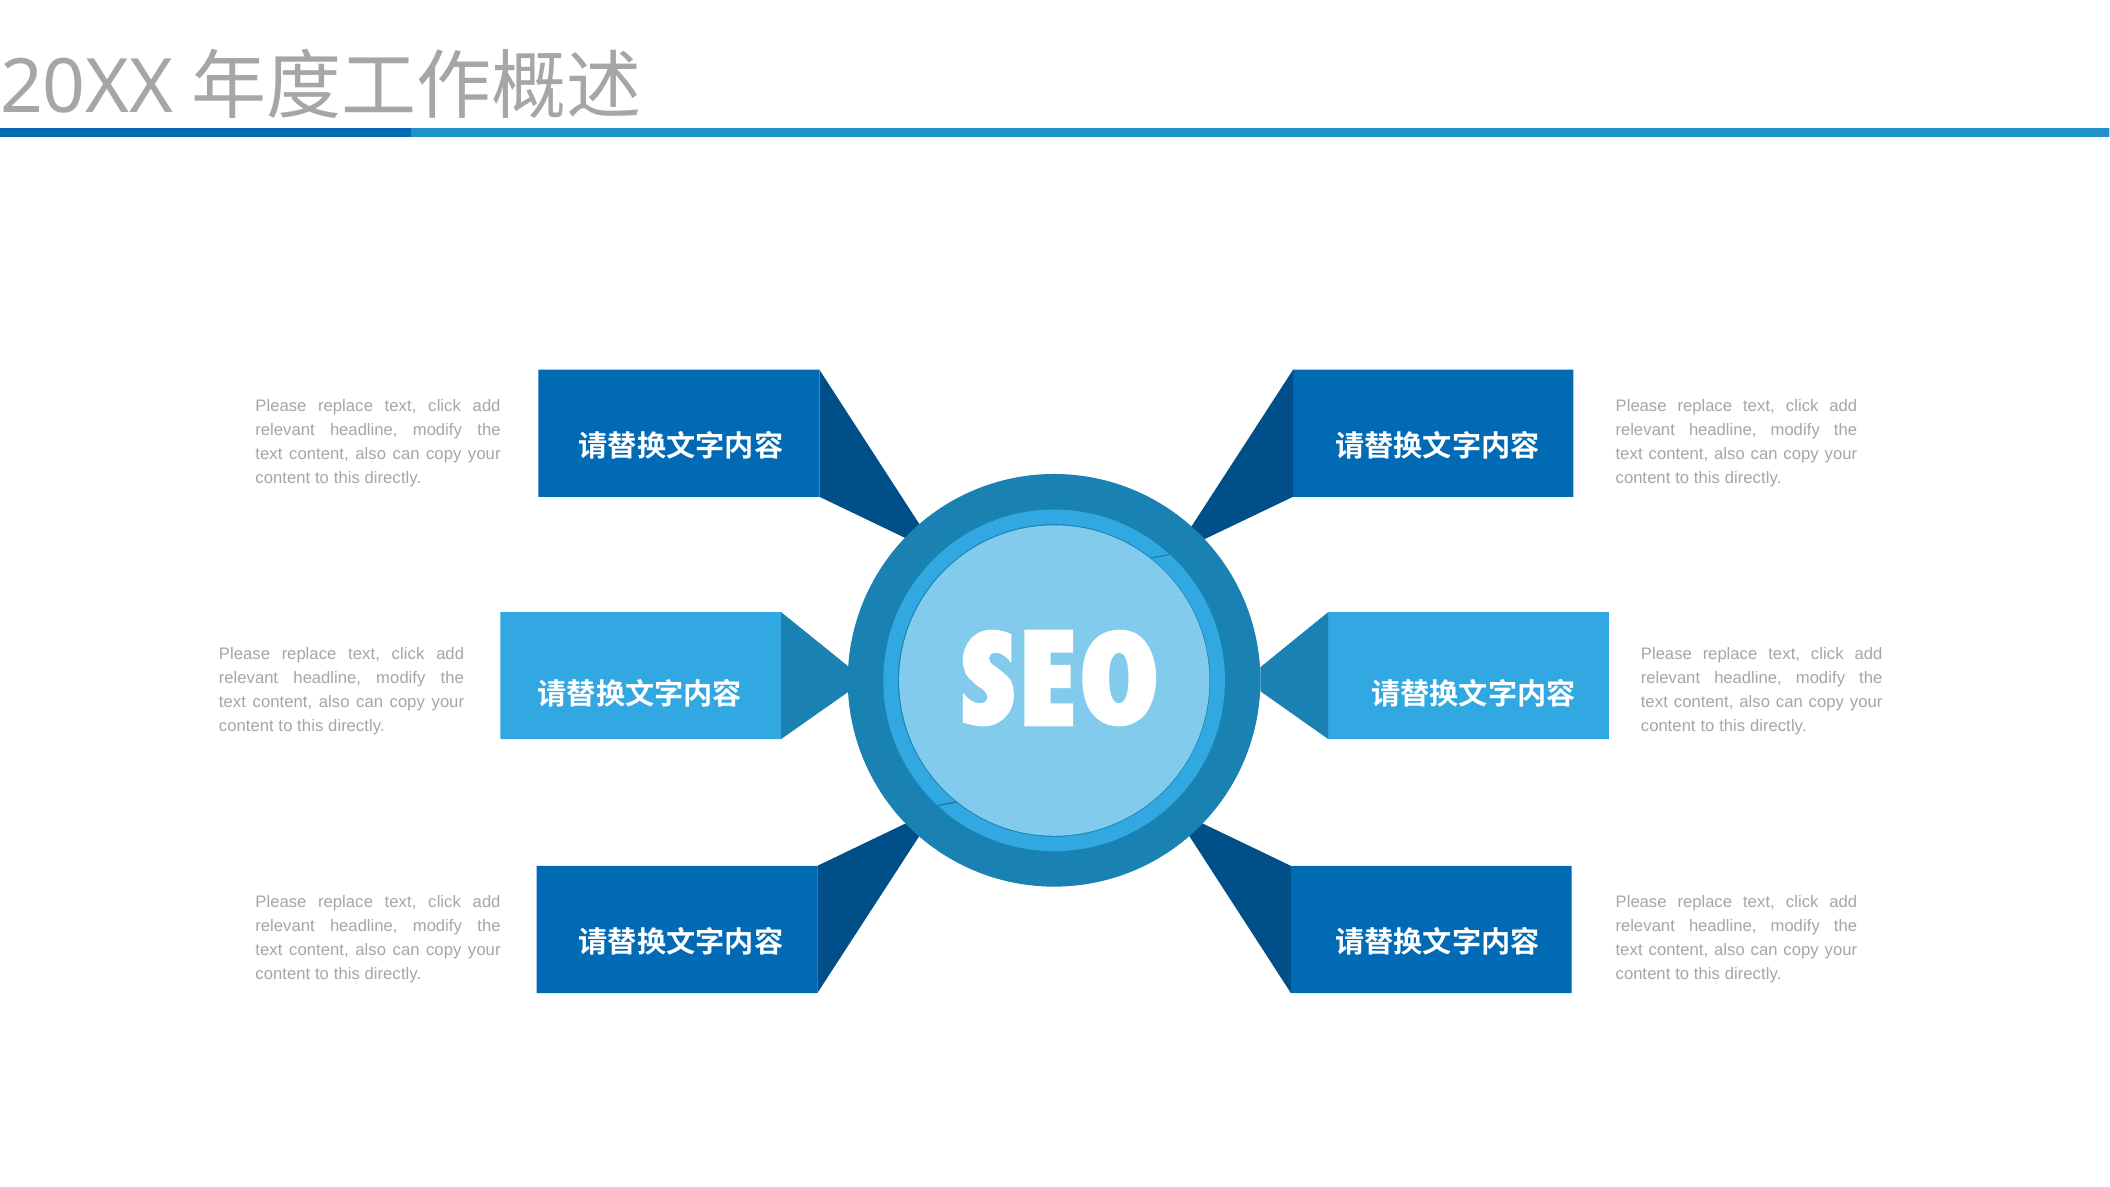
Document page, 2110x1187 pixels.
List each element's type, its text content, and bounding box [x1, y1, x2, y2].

text_box Please replace text, click add relevant headline, modify the text content, also can copy your content to this directly. [1609, 879, 1873, 991]
text_box 20XX年度工作概述 [0, 37, 785, 129]
text_box Please replace text, click add relevant headline, modify the text content, also can copy your content to this directly. [204, 631, 480, 743]
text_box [500, 369, 1609, 993]
text_box Please replace text, click add relevant headline, modify the text content, also can copy your content to this directly. [1609, 383, 1873, 494]
text_box Please replace text, click add relevant headline, modify the text content, also can copy your content to this directly. [240, 383, 500, 494]
text_box Please replace text, click add relevant headline, modify the text content, also can copy your content to this directly. [1626, 631, 1898, 743]
text_box Please replace text, click add relevant headline, modify the text content, also can copy your content to this directly. [240, 879, 500, 991]
